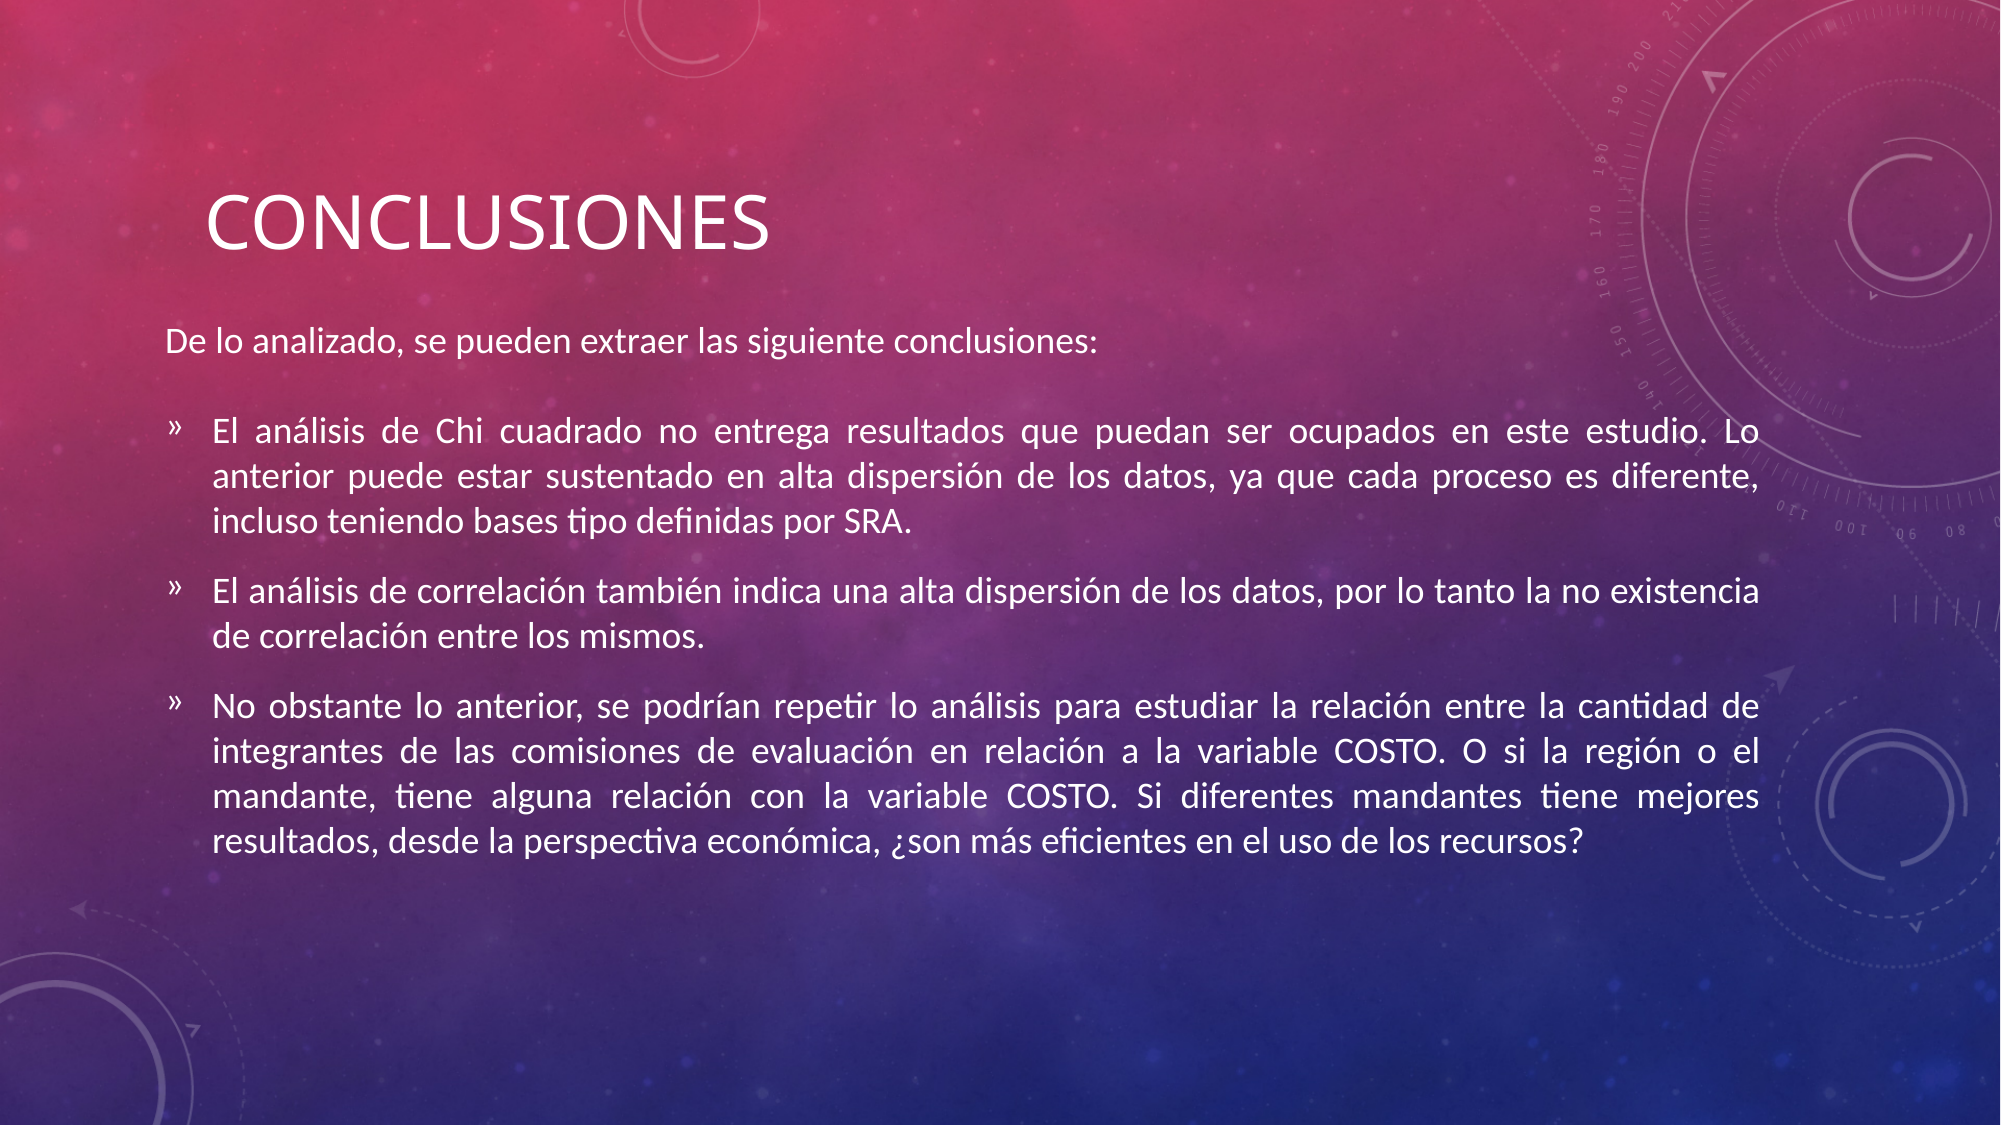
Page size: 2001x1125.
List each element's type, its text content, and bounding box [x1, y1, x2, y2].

title Conclusiones [189, 99, 1593, 308]
text_box De lo analizado, se pueden extraer las siguiente conclusiones: El análisis de Chi cuadrado no entrega resultados que puedan ser ocupados en este estudio. Lo anterior puede estar sustentado en alta dispersión de los datos, ya que cada proceso es diferente, incluso teniendo bases tipo definidas por SRA. El análisis de correlación también indica una alta dispersión de los datos, por lo tanto la no existencia de correlación entre los mismos. No obstante lo anterior, se podrían repetir lo análisis para estudiar la relación entre la cantidad de integrantes de las comisiones de evaluación en relación a la variable COSTO. O si la región o el mandante, tiene alguna relación con la variable COSTO. Si diferentes mandantes tiene mejores resultados, desde la perspectiva económica, ¿son más eficientes en el uso de los recursos? [150, 308, 1777, 869]
picture [0, 0, 2001, 1125]
